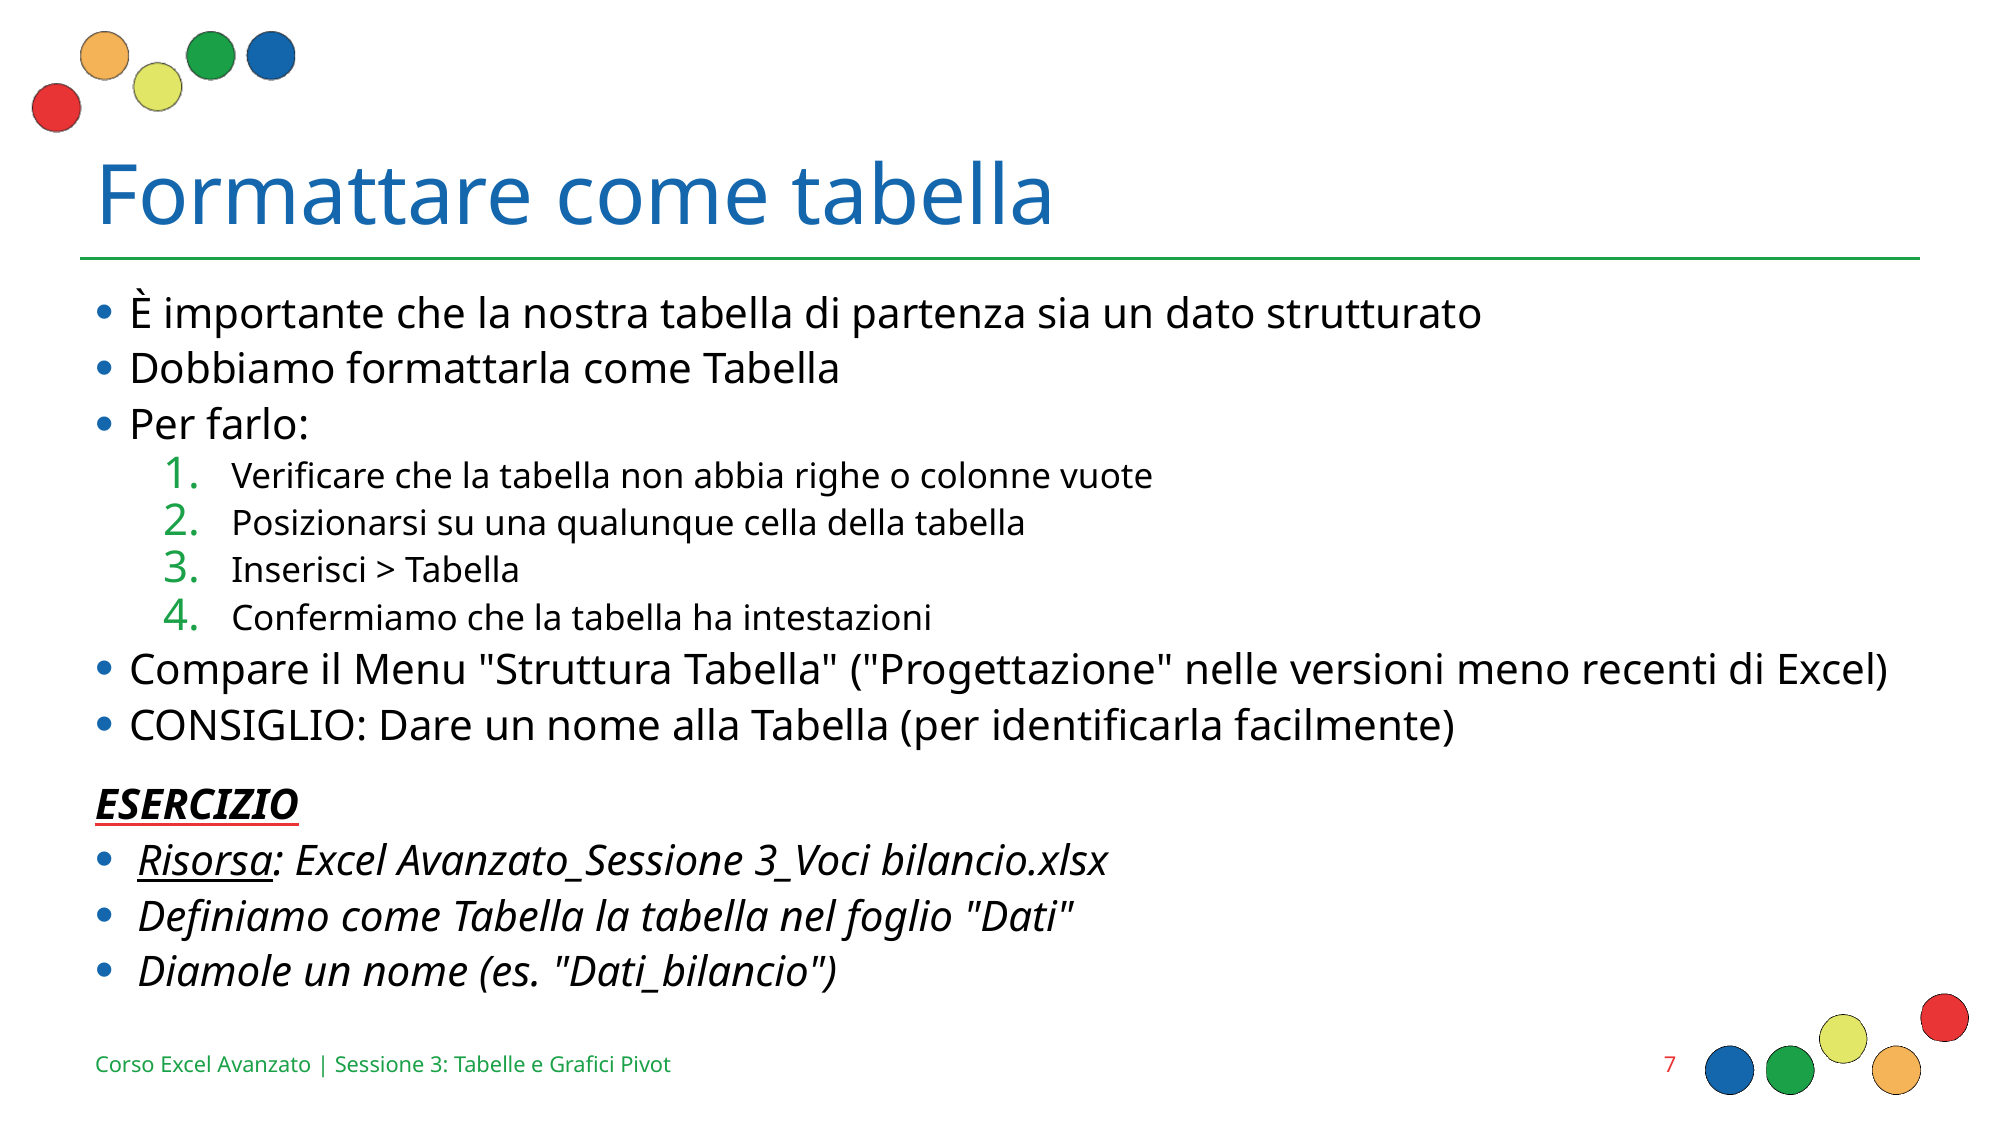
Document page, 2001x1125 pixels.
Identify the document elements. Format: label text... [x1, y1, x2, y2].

picture [1704, 990, 1971, 1096]
slide_number 7 [1583, 1035, 1692, 1096]
picture [29, 30, 295, 135]
footer Corso Excel Avanzato | Sessione 3: Tabelle e Grafici Pivot [80, 1035, 1571, 1096]
list È importante che la nostra tabella di partenza sia un dato strutturato Dobbiamo formattarla come Tabella Per farlo: Verificare che la tabella non abbia righe o colonne vuote Posizionarsi su una qualunque cella della tabella Inserisci > Tabella Confermiamo che la tabella ha intestazioni Compare il Menu "Struttura Tabella" ("Progettazione" nelle versioni meno recenti di Excel) CONSIGLIO: Dare un nome alla Tabella (per identificarla facilmente) ESERCIZIO Risorsa: Excel Avanzato_Sessione 3_Voci bilancio.xlsx Definiamo come Tabella la tabella nel foglio "Dati" Diamole un nome (es. "Dati_bilancio") [80, 278, 1920, 1011]
title Formattare come tabella [80, 123, 1920, 259]
